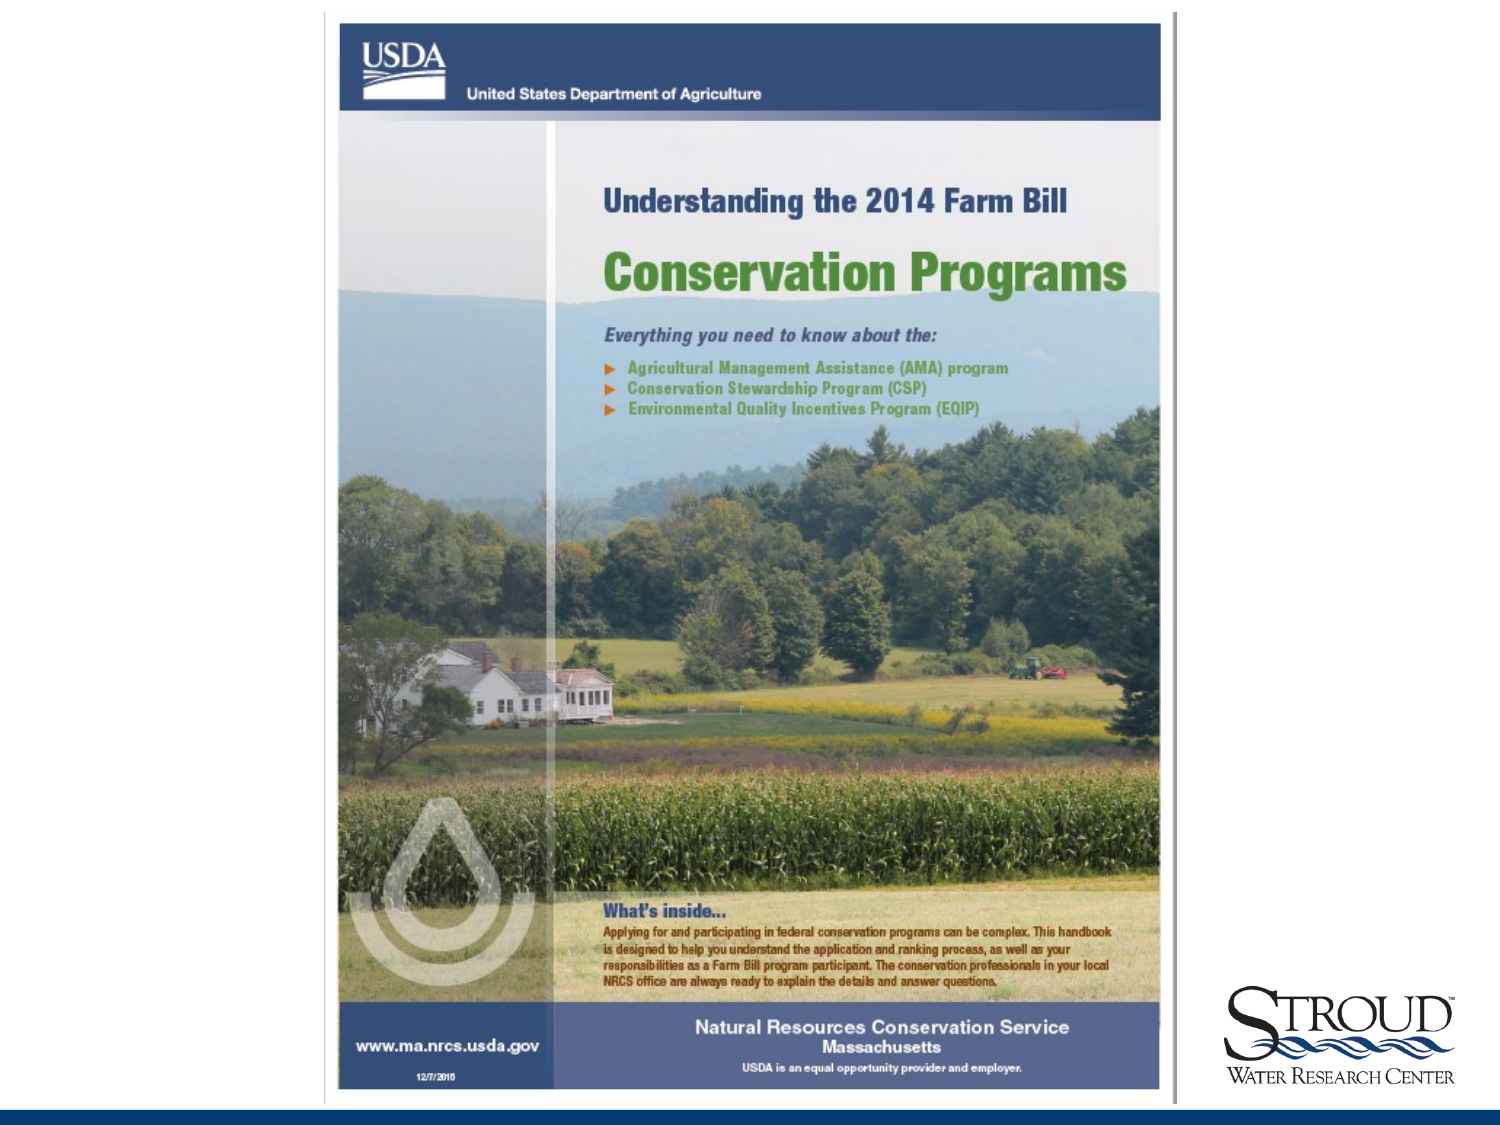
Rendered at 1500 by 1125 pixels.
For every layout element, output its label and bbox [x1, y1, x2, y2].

picture [324, 12, 1177, 1104]
picture [1224, 986, 1455, 1084]
